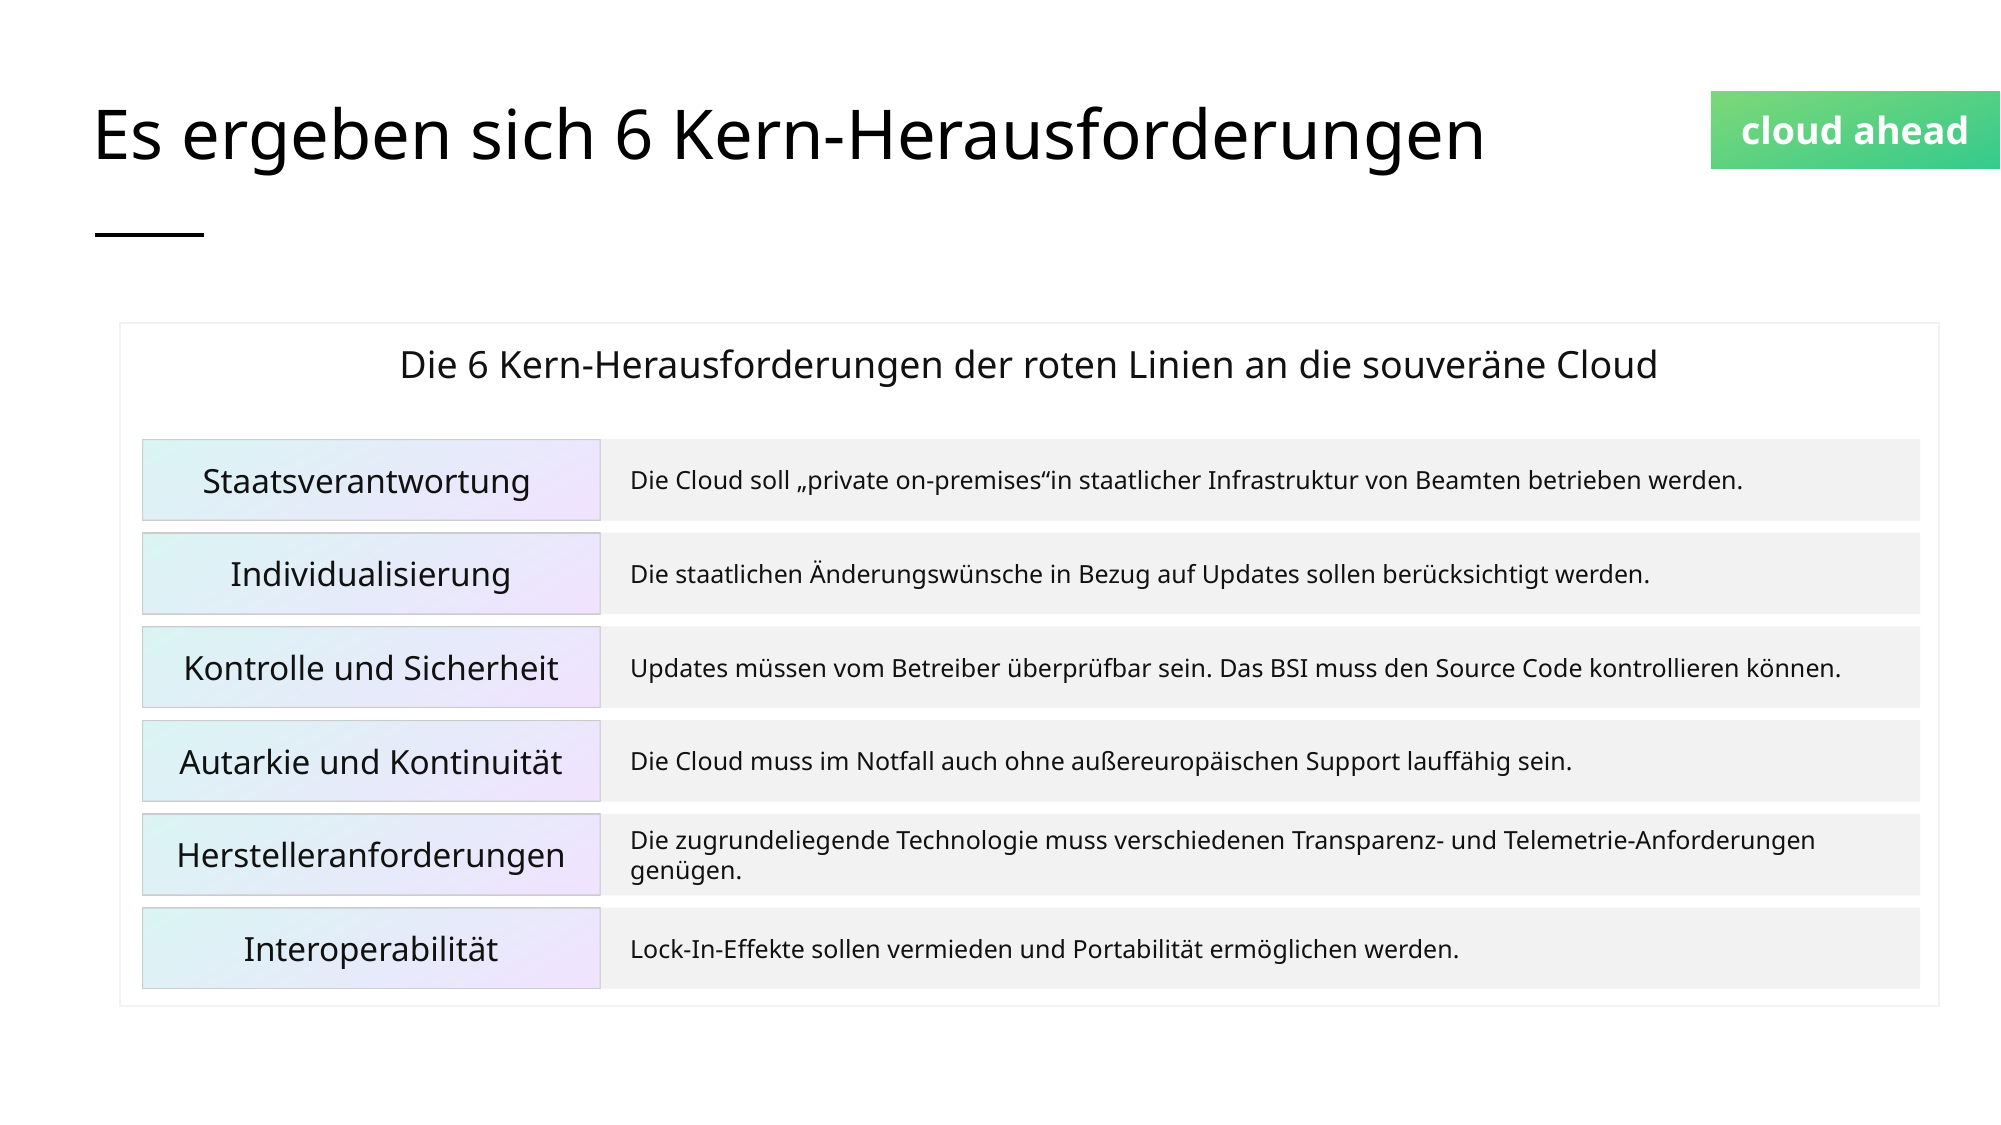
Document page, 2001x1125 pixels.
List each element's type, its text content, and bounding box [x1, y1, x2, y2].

title Es ergeben sich 6 Kern-Herausforderungen [77, 67, 1803, 197]
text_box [120, 323, 1939, 1007]
